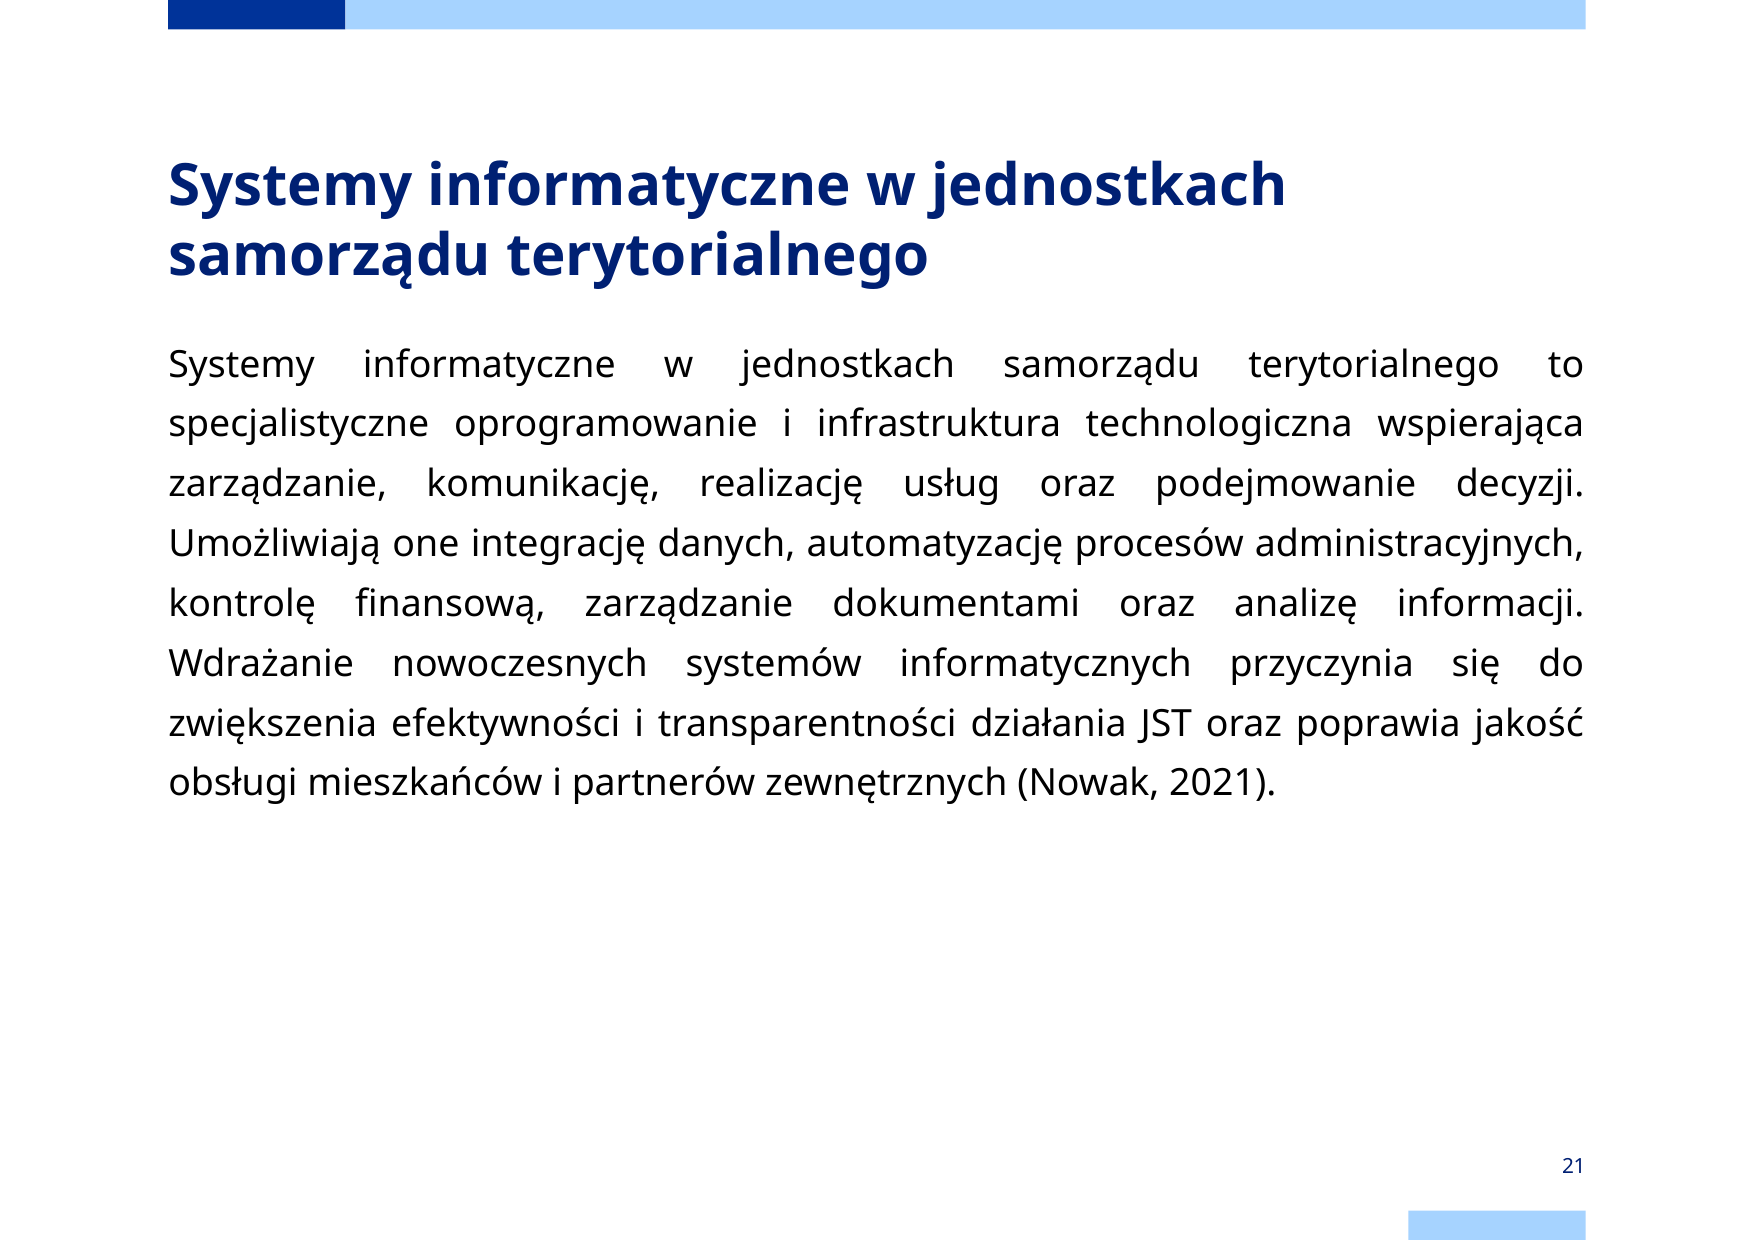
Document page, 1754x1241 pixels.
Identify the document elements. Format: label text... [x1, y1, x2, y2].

title Systemy informatyczne w jednostkach samorządu terytorialnego [168, 147, 1586, 324]
list Systemy informatyczne w jednostkach samorządu terytorialnego to specjalistyczne oprogramowanie i infrastruktura technologiczna wspierająca zarządzanie, komunikację, realizację usług oraz podejmowanie decyzji. Umożliwiają one integrację danych, automatyzację procesów administracyjnych, kontrolę finansową, zarządzanie dokumentami oraz analizę informacji. Wdrażanie nowoczesnych systemów informatycznych przyczynia się do zwiększenia efektywności i transparentności działania JST oraz poprawia jakość obsługi mieszkańców i partnerów zewnętrznych (Nowak, 2021). [168, 324, 1586, 1093]
slide_number ‹#› [1408, 1151, 1586, 1182]
